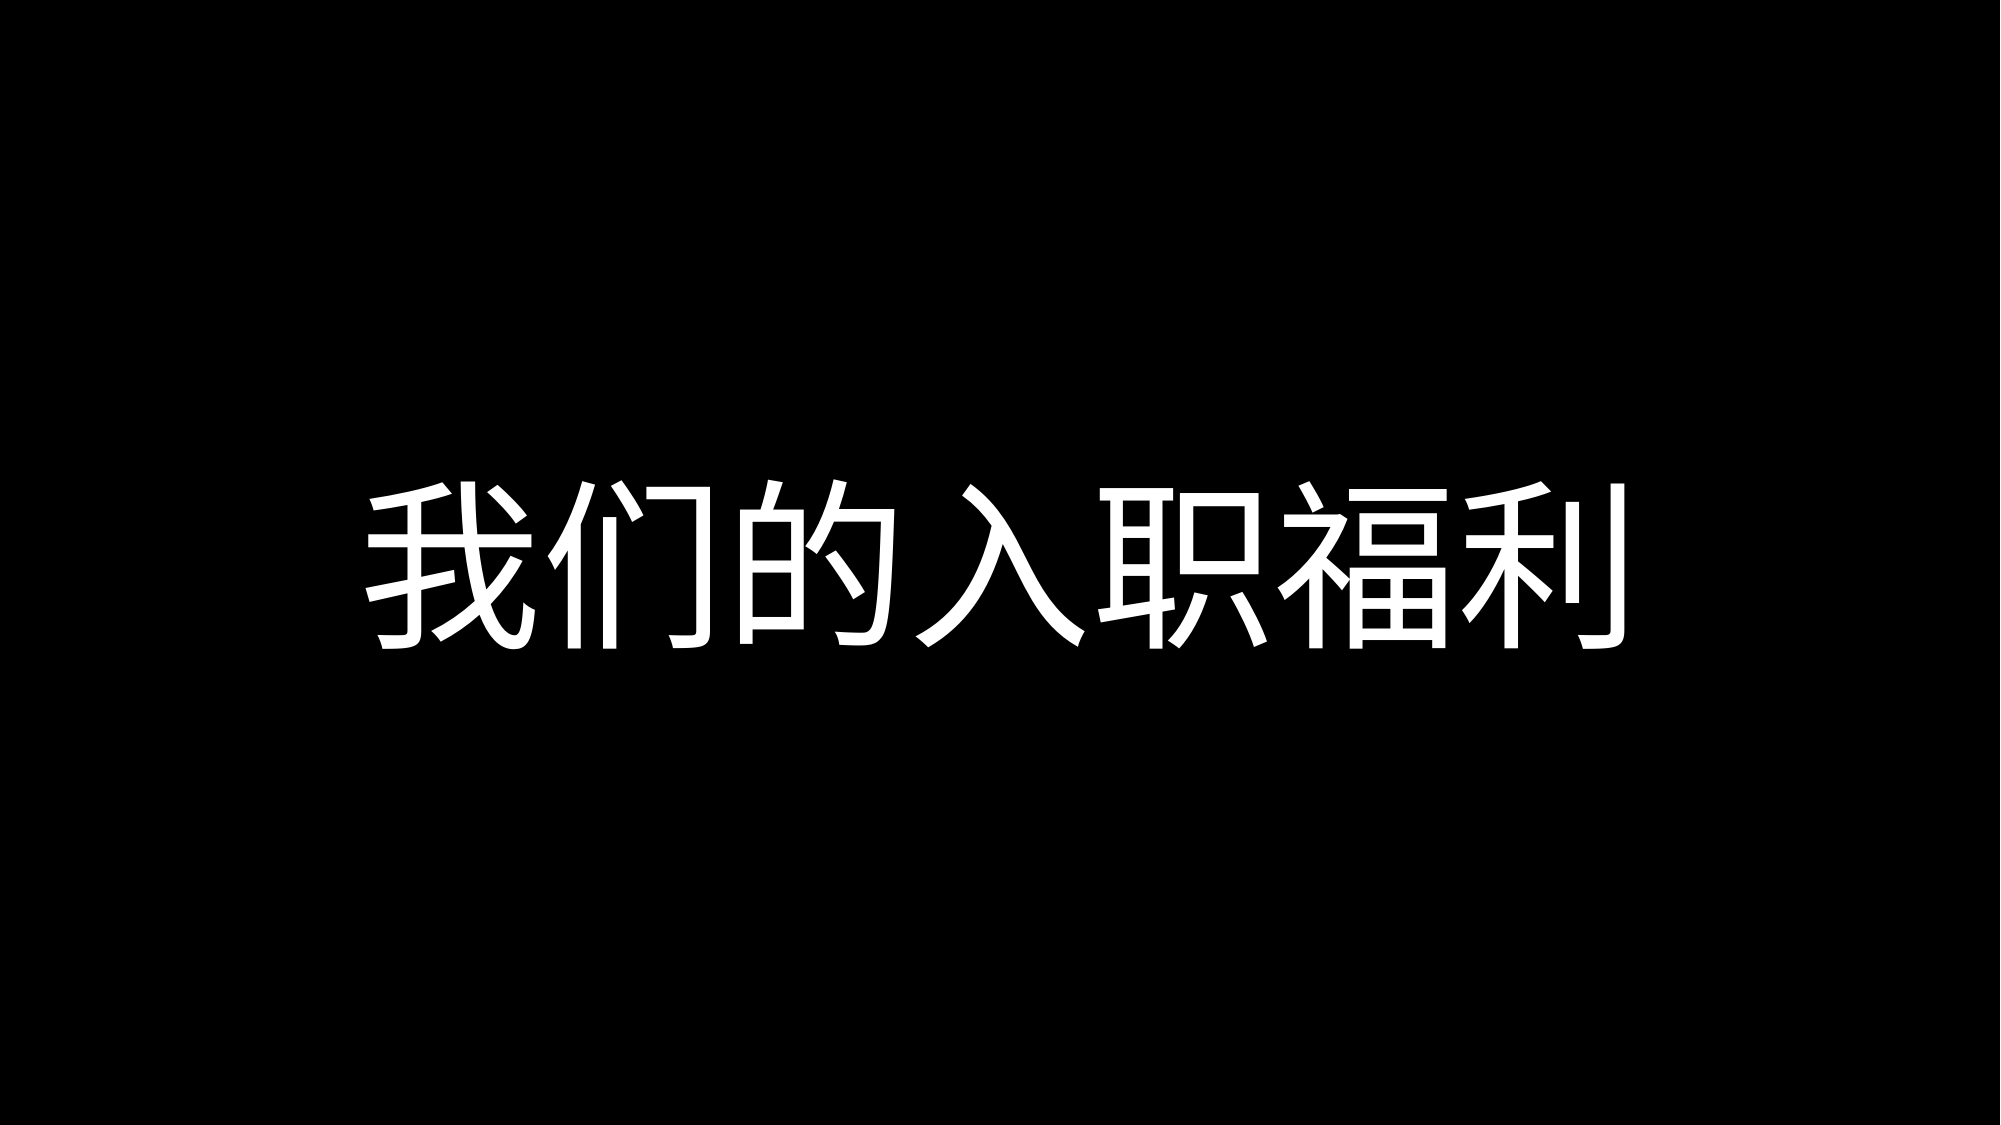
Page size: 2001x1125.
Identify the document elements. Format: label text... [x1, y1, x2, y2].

text_box 我们的入职福利 [341, 443, 1659, 679]
